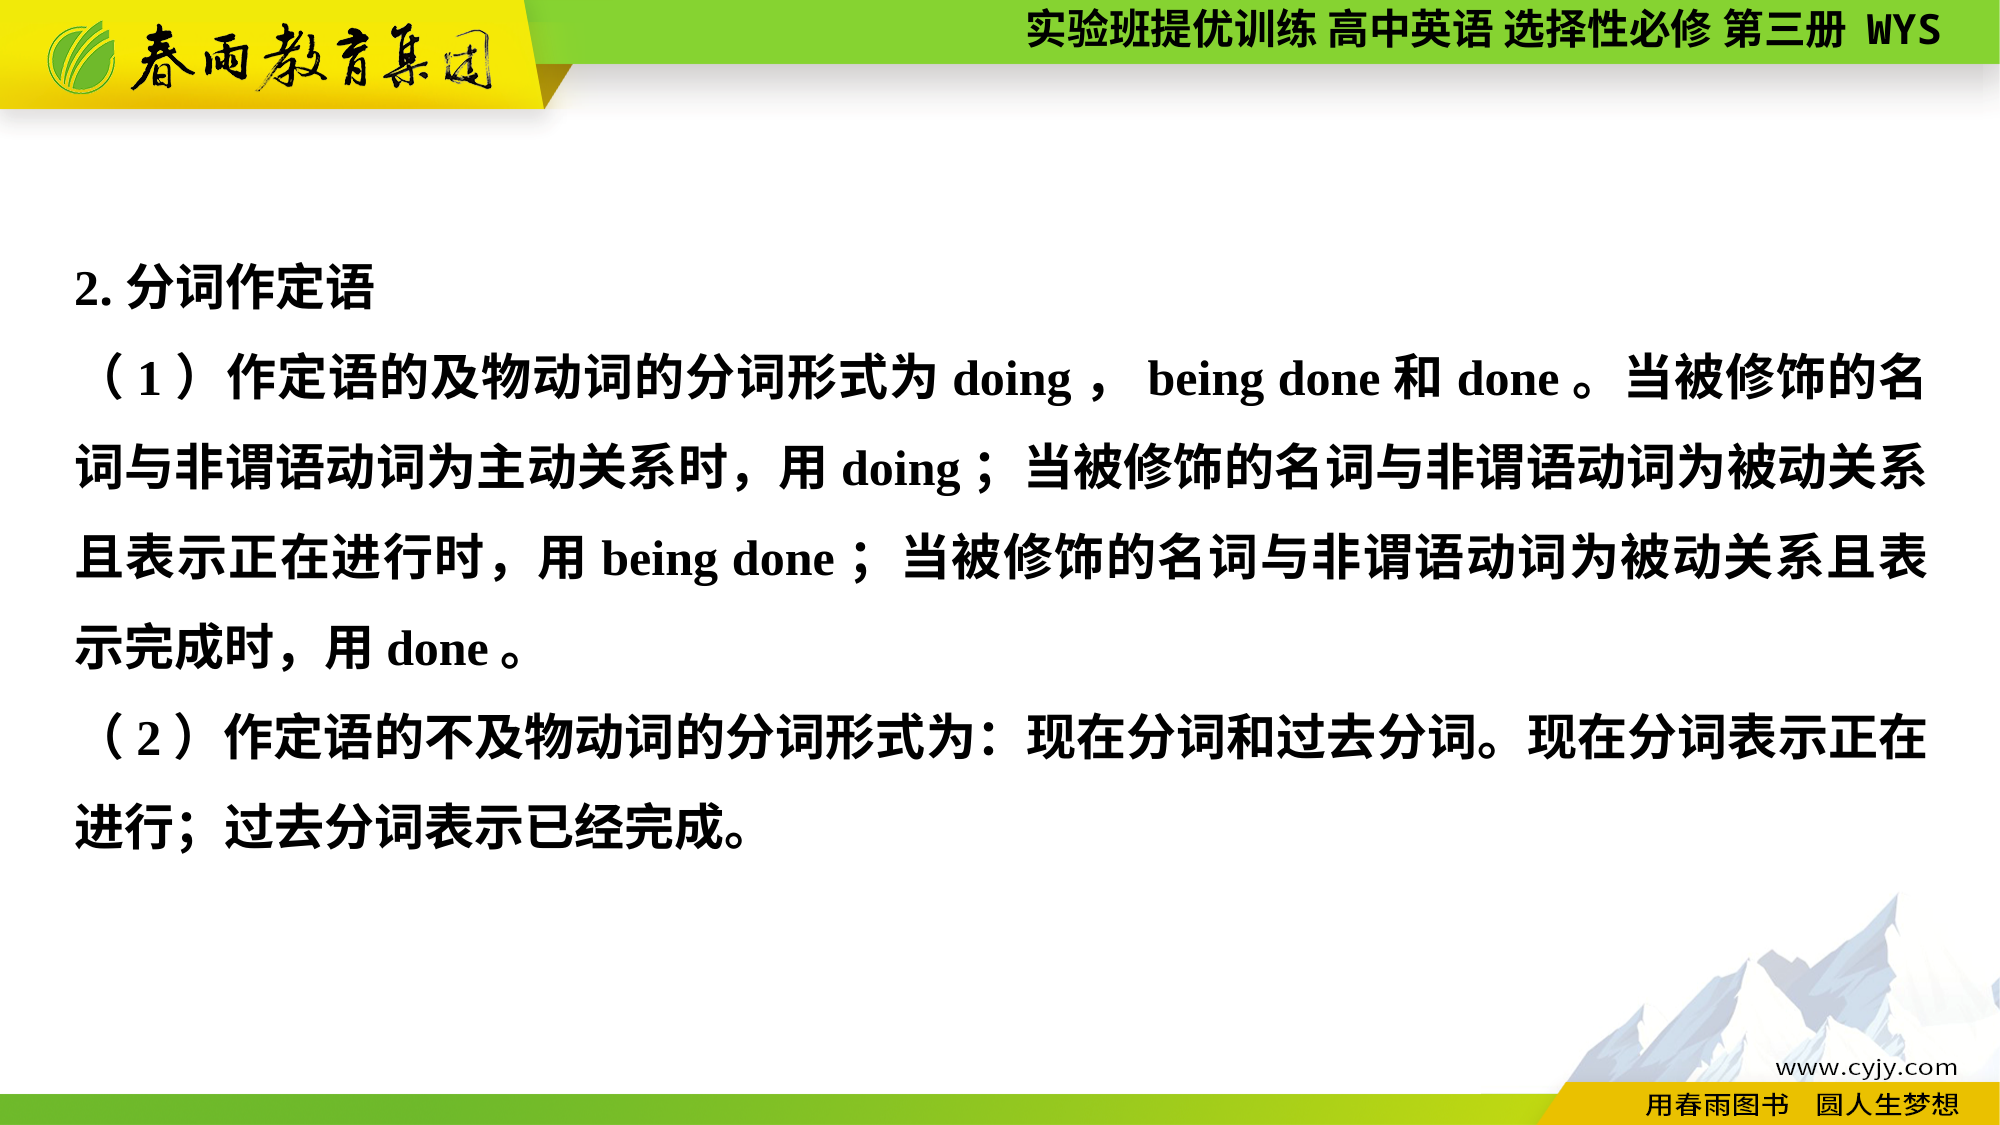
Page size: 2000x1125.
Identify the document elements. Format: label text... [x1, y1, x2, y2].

picture [0, 0, 2000, 1125]
list 2.分词作定语 （1）作定语的及物动词的分词形式为doing，being done和done。当被修饰的名词与非谓语动词为主动关系时，用doing；当被修饰的名词与非谓语动词为被动关系且表示正在进行时，用being done；当被修饰的名词与非谓语动词为被动关系且表示完成时，用done。 （2）作定语的不及物动词的分词形式为：现在分词和过去分词。现在分词表示正在进行；过去分词表示已经完成。 [59, 218, 1944, 858]
